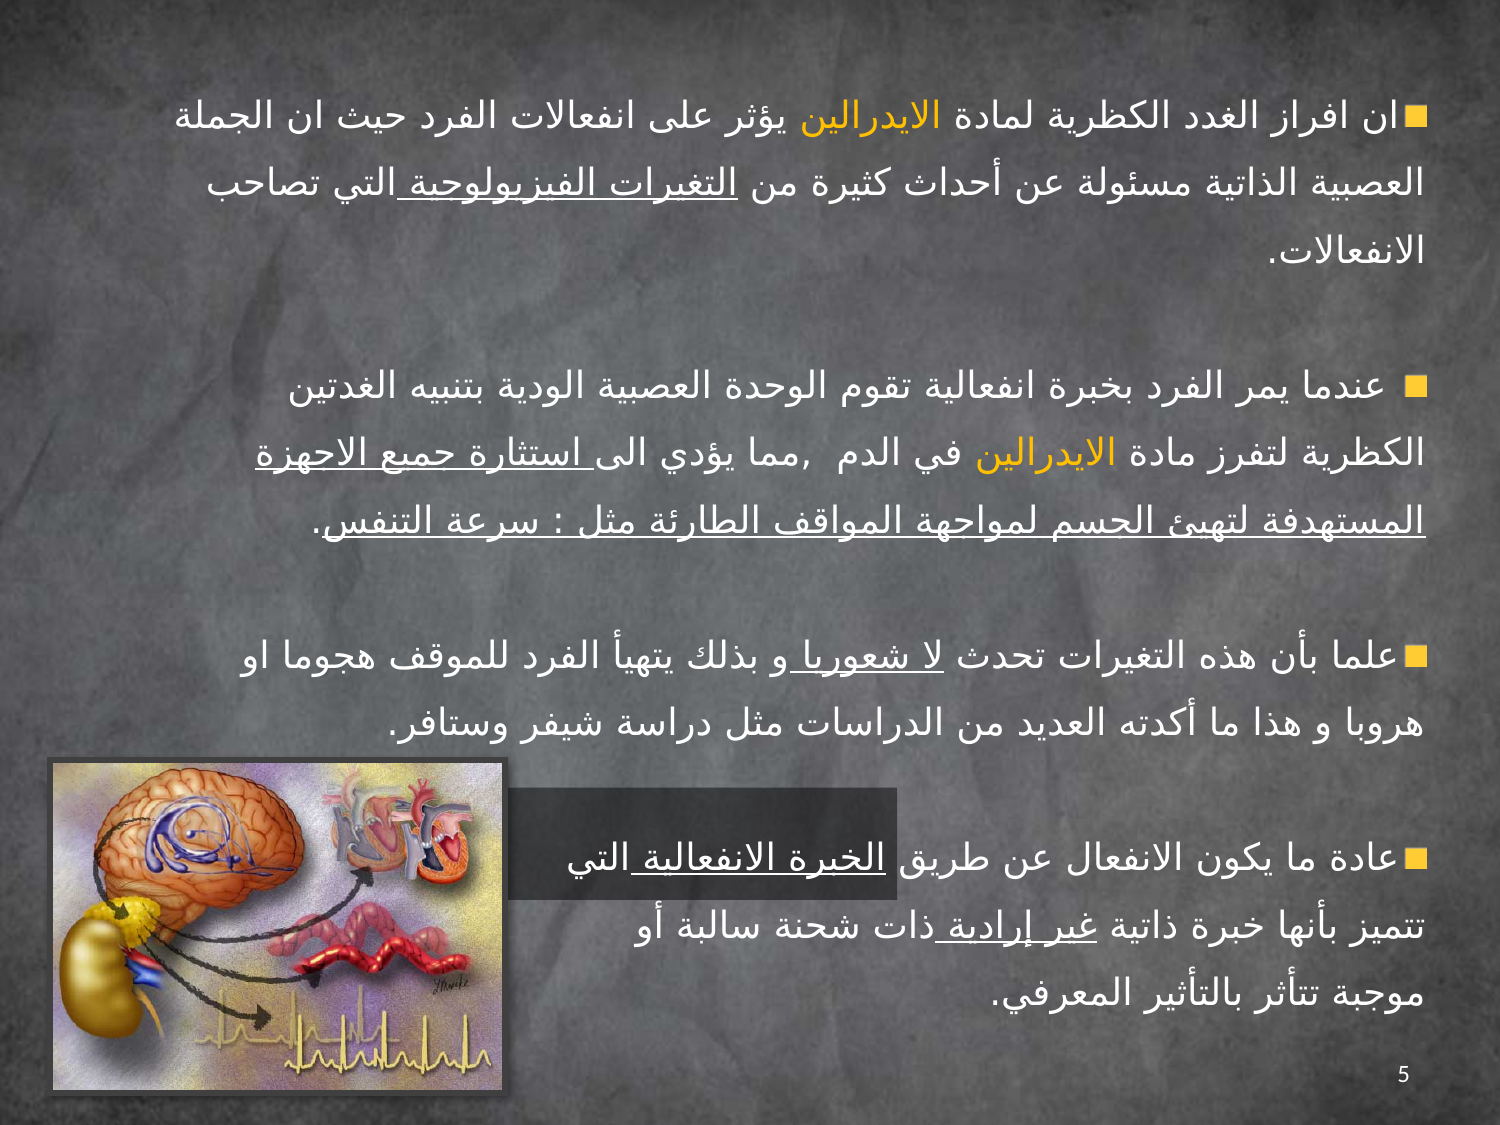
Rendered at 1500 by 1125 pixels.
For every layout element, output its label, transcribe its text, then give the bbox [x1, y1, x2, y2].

text_box ان افراز الغدد الكظرية لمادة الايدرالين يؤثر على انفعالات الفرد حيث ان الجملة العصبية الذاتية مسئولة عن أحداث كثيرة من التغيرات الفيزيولوجية التي تصاحب الانفعالات. عندما يمر الفرد بخبرة انفعالية تقوم الوحدة العصبية الودية بتنبيه الغدتين الكظرية لتفرز مادة الايدرالين في الدم ,مما يؤدي الى استثارة جميع الاجهزة المستهدفة لتهيئ الجسم لمواجهة المواقف الطارئة مثل : سرعة التنفس. علما بأن هذه التغيرات تحدث لا شعوريا و بذلك يتهيأ الفرد للموقف هجوما او هروبا و هذا ما أكدته العديد من الدراسات مثل دراسة شيفر وستافر. عادة ما يكون الانفعال عن طريق الخبرة الانفعالية التي تتميز بأنها خبرة ذاتية غير إرادية ذات شحنة سالبة أو موجبة تتأثر بالتأثير المعرفي. [135, 60, 1441, 1021]
picture [0, 0, 1500, 1125]
slide_number 5 [1074, 1042, 1425, 1103]
